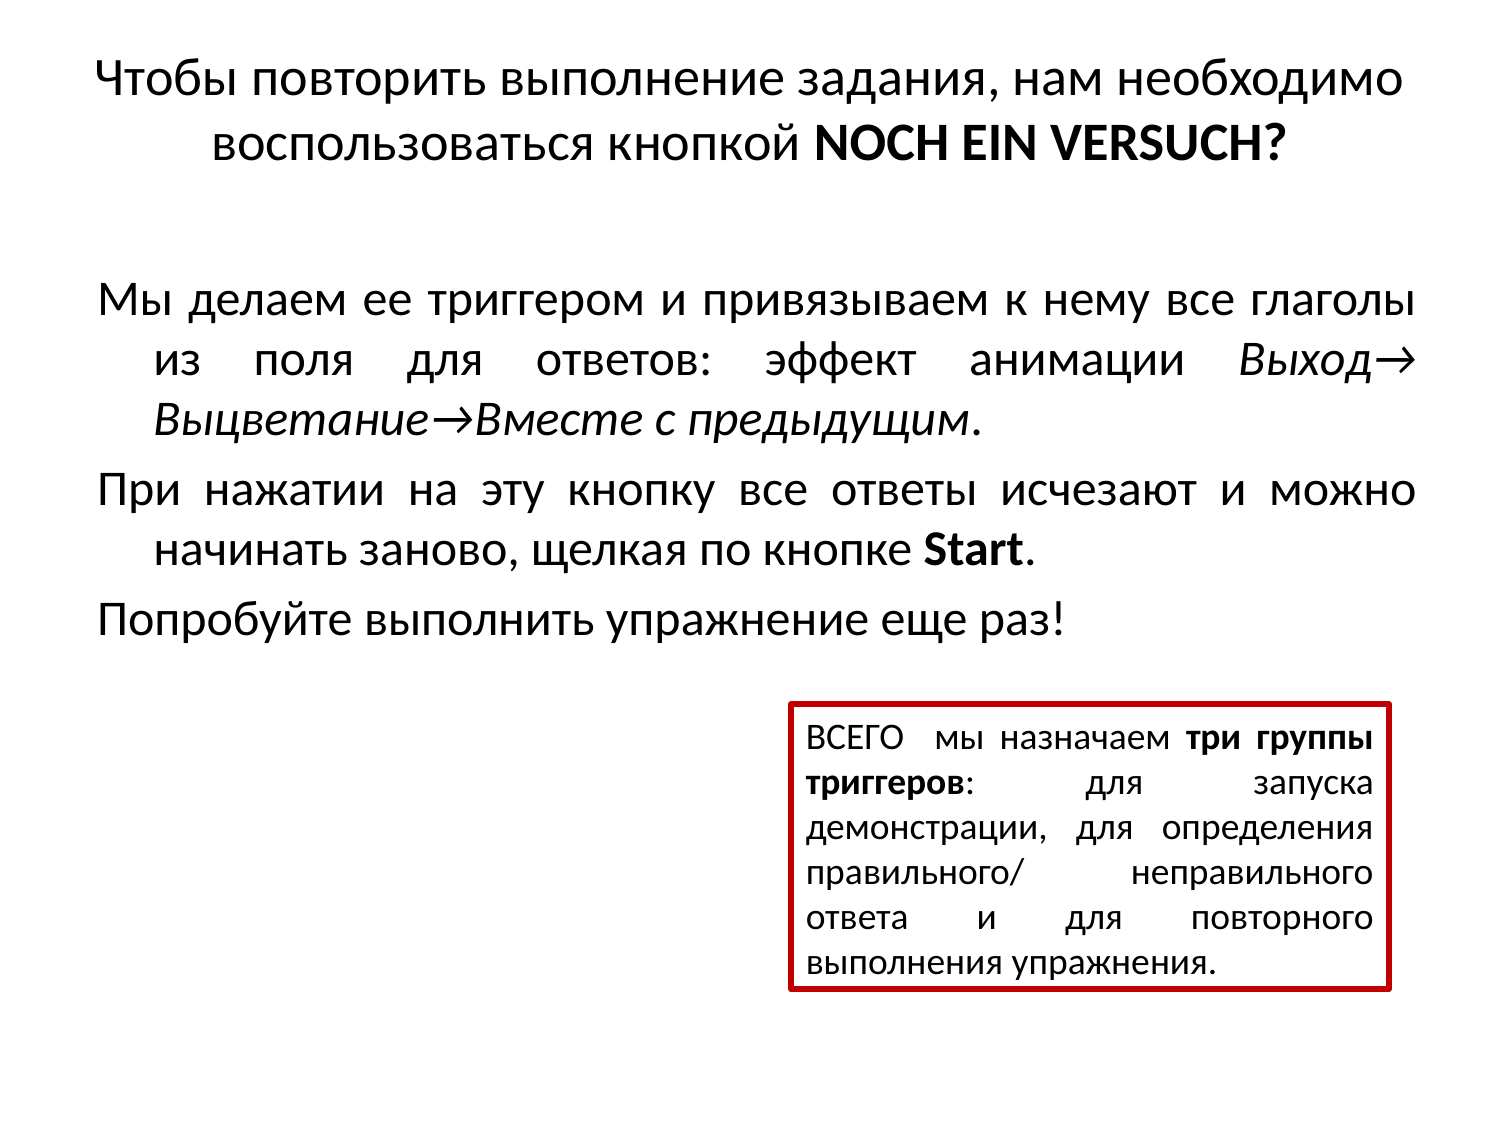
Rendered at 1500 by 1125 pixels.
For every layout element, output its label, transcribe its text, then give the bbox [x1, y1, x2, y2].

list Мы делаем ее триггером и привязываем к нему все глаголы из поля для ответов: эффект анимации Выход→ Выцветание→Вместе с предыдущим. При нажатии на эту кнопку все ответы исчезают и можно начинать заново, щелкая по кнопке Start. Попробуйте выполнить упражнение еще раз! [82, 257, 1432, 1001]
text_box ВСЕГО мы назначаем три группы триггеров: для запуска демонстрации, для определения правильного/ неправильного ответа и для повторного выполнения упражнения. [791, 704, 1389, 990]
title Чтобы повторить выполнение задания, нам необходимо воспользоваться кнопкой NOCH EIN VERSUCH? [75, 45, 1425, 233]
